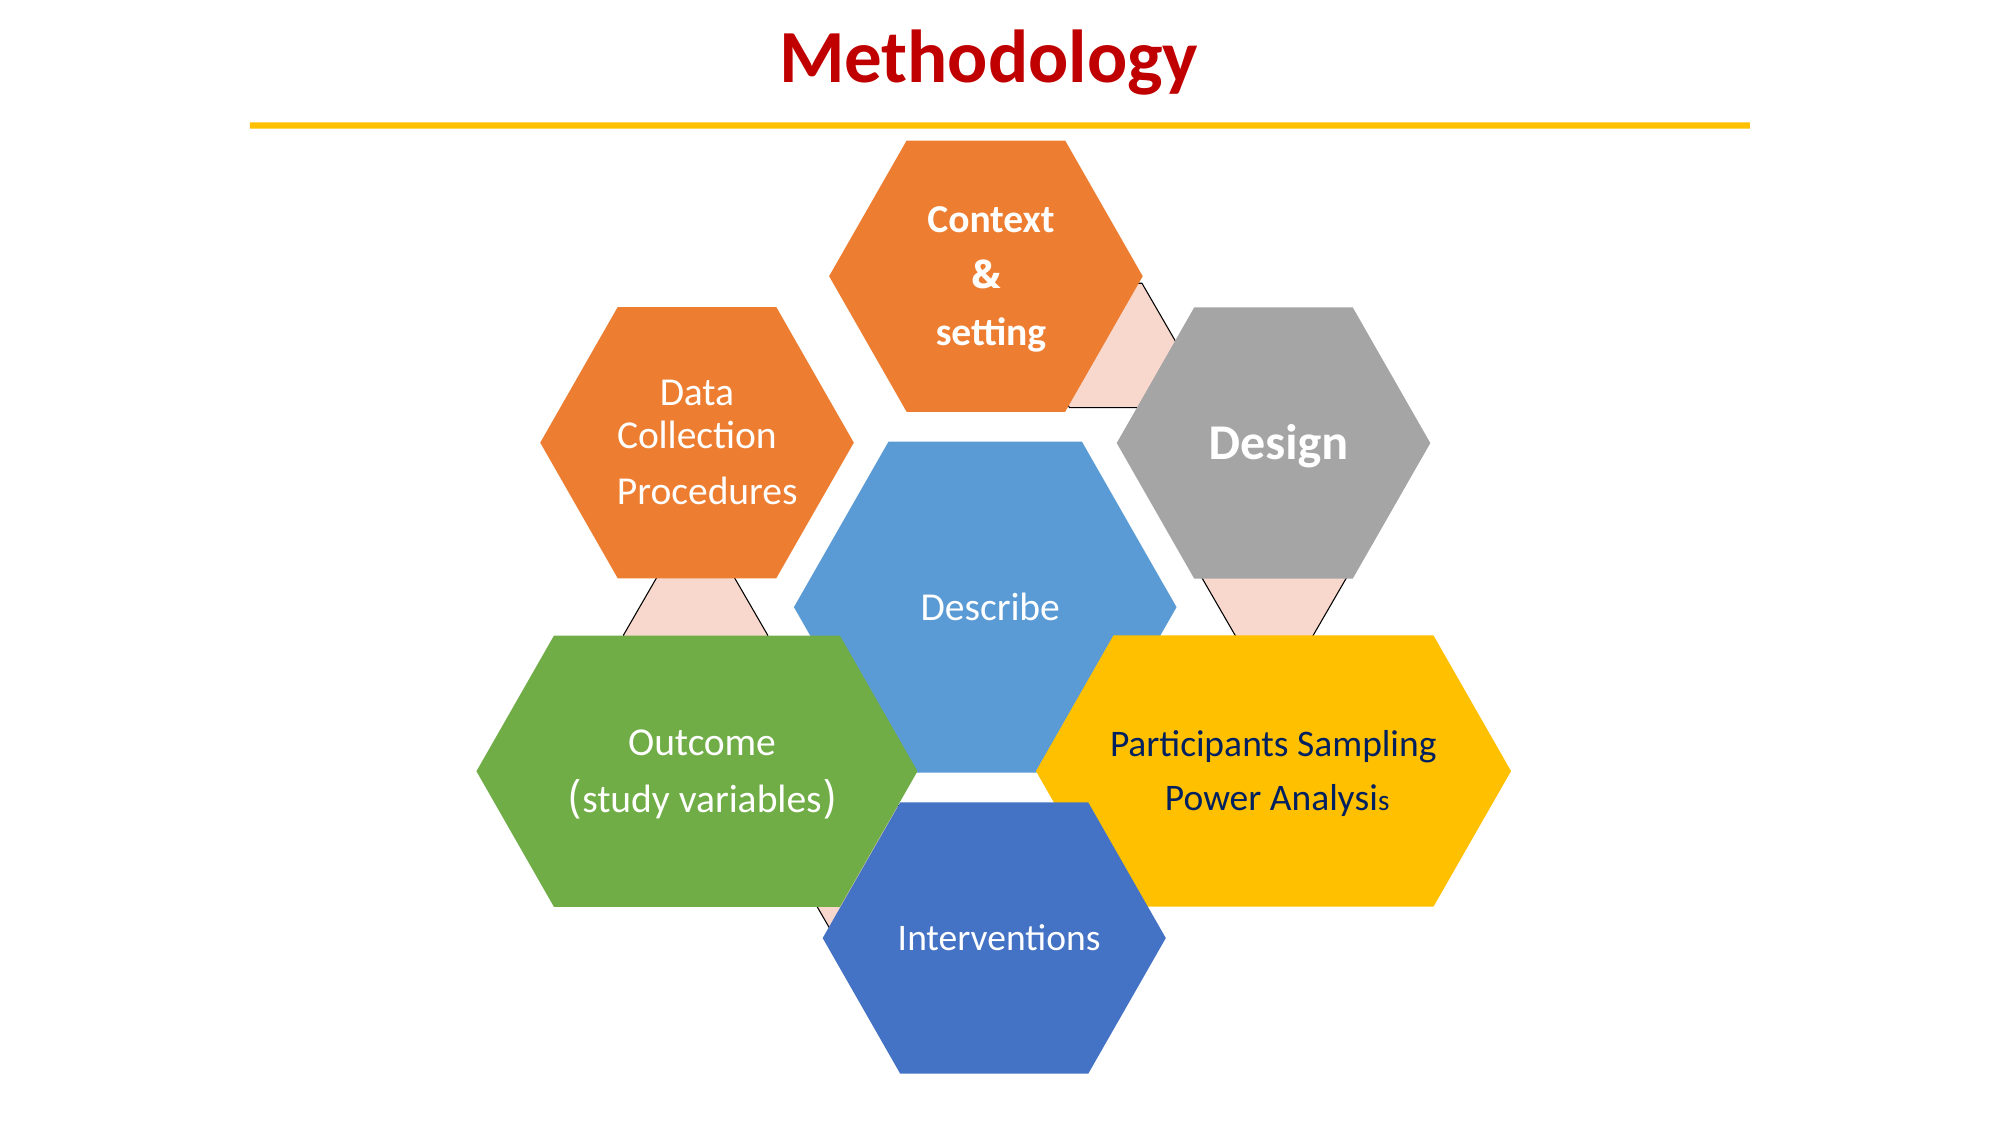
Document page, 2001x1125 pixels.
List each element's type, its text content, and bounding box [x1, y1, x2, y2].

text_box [296, 140, 1691, 1074]
text_box Methodology [314, 0, 1697, 105]
